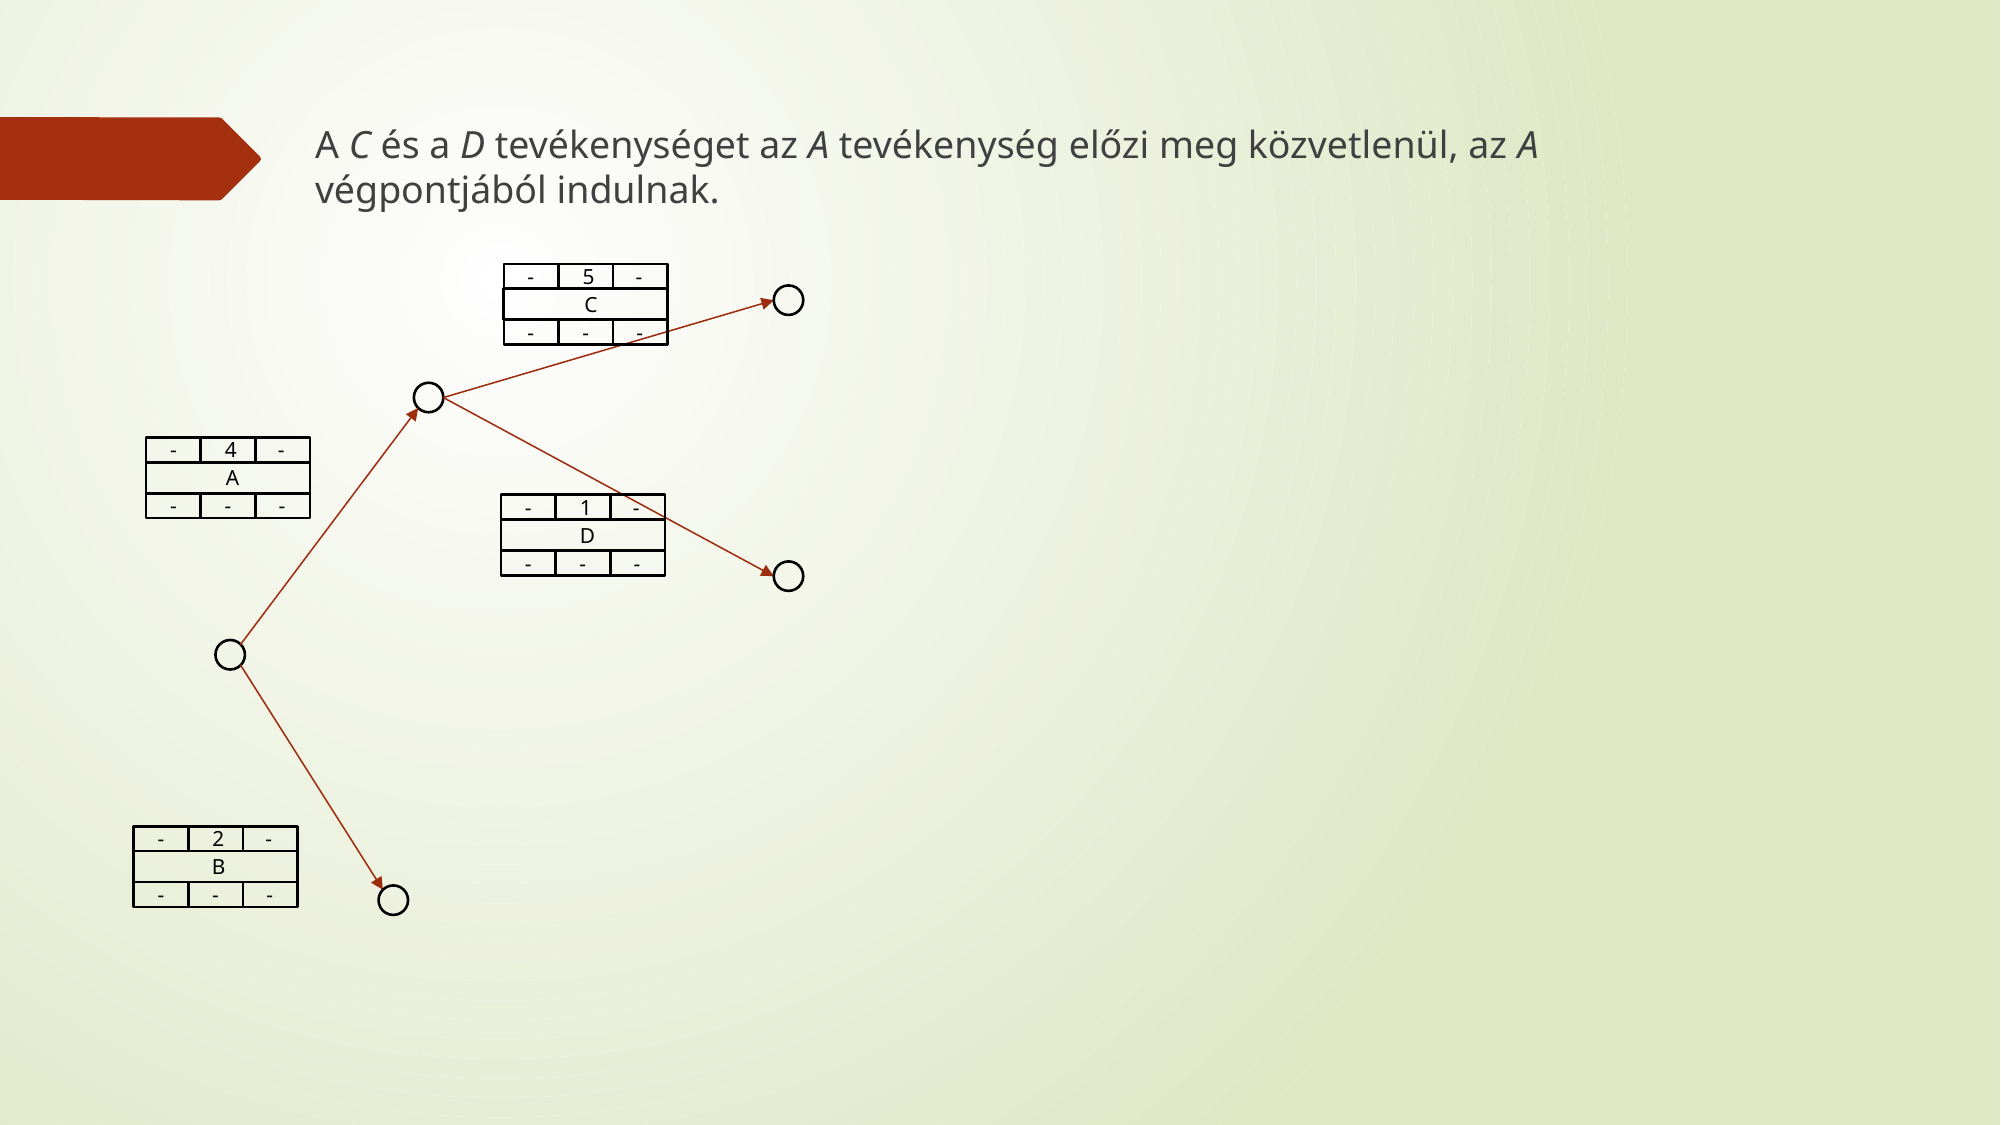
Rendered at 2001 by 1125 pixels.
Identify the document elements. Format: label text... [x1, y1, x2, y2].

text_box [133, 818, 298, 916]
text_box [500, 486, 666, 584]
text_box [772, 284, 805, 317]
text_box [503, 255, 668, 353]
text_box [240, 664, 384, 891]
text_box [443, 299, 774, 397]
text_box [412, 381, 438, 414]
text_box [145, 429, 311, 527]
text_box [240, 407, 419, 645]
text_box [377, 884, 410, 917]
text_box [774, 560, 805, 593]
text_box A C és a D tevékenységet az A tevékenység előzi meg közvetlenül, az A végpontjából indulnak. [300, 113, 1763, 290]
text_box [443, 397, 774, 577]
text_box [214, 638, 247, 671]
